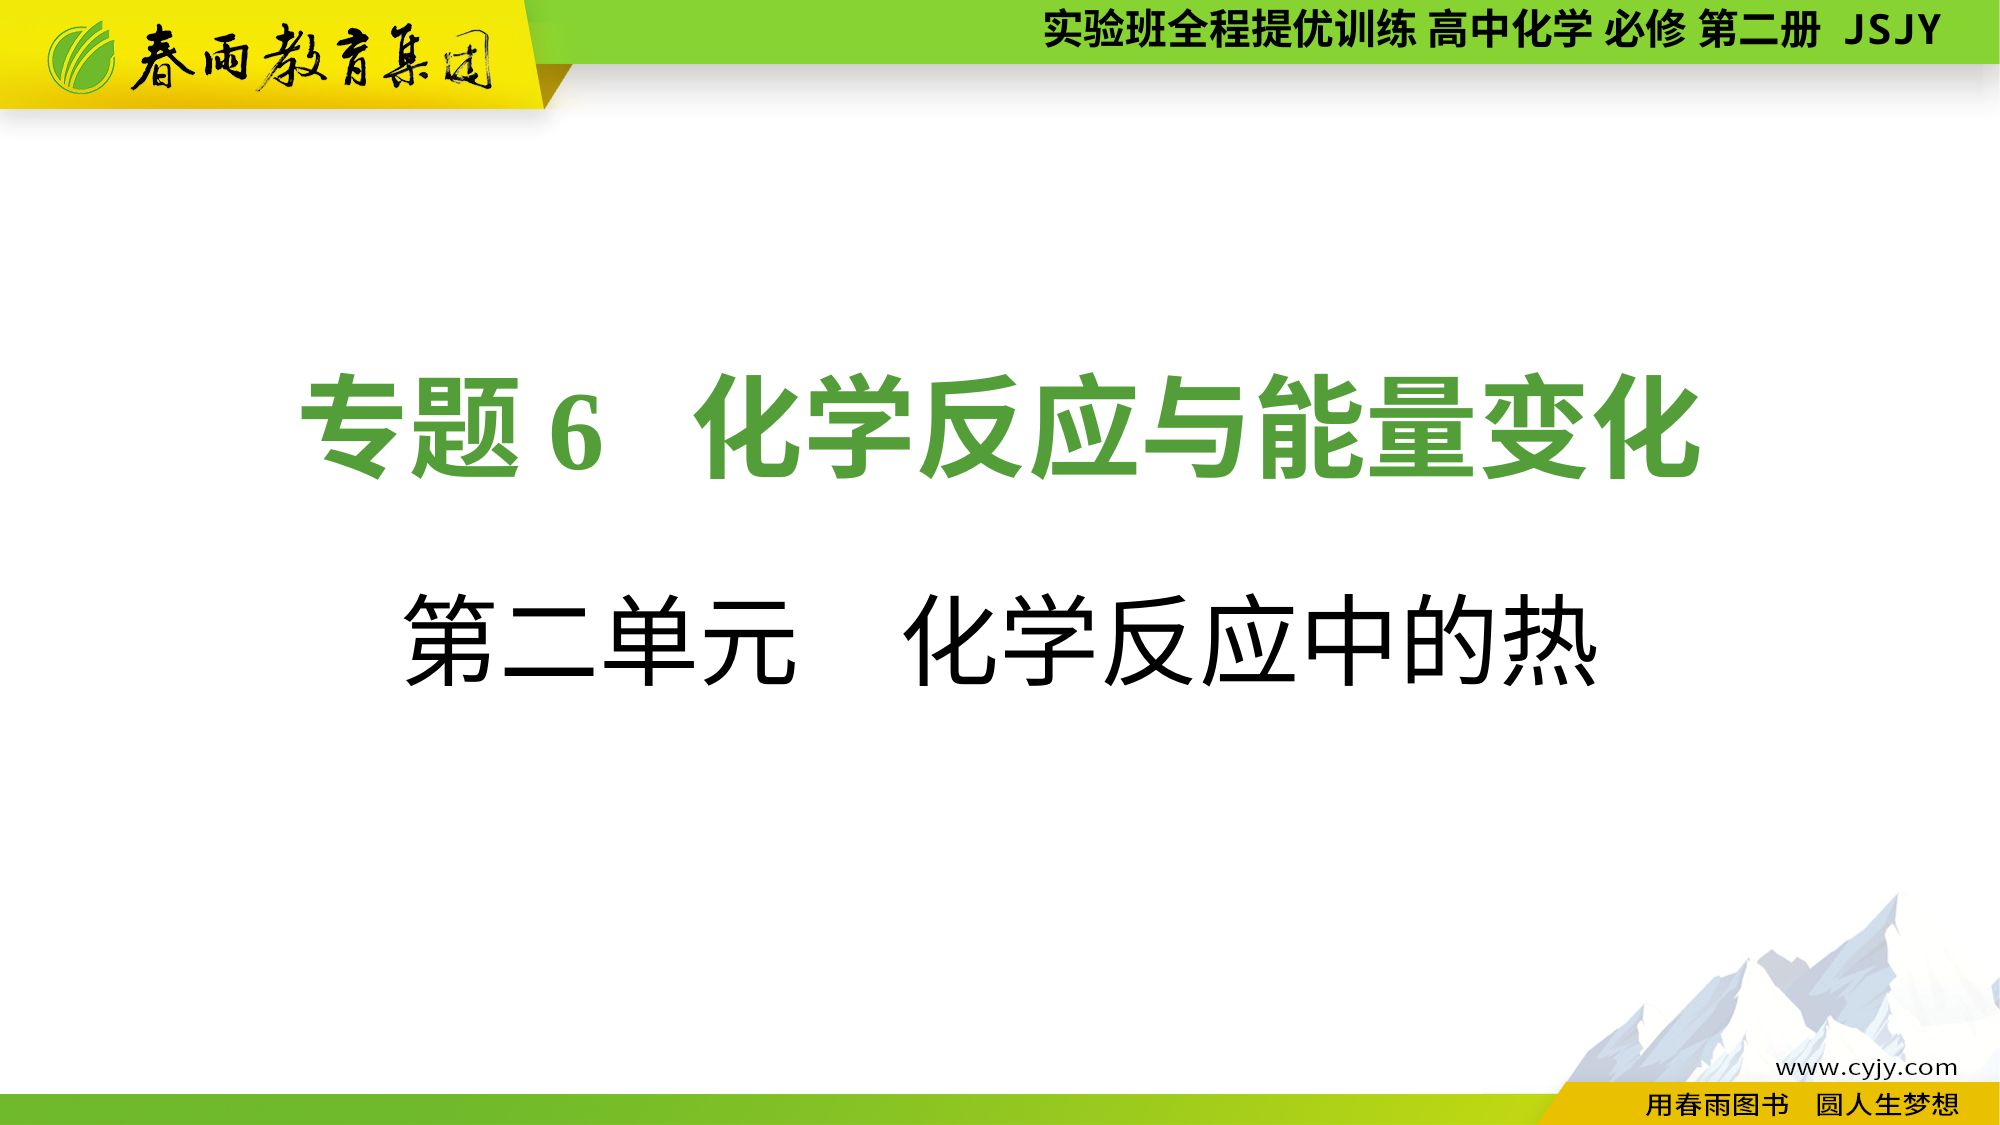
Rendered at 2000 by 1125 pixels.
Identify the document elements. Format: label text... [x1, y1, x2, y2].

picture [0, 0, 2000, 1125]
text_box 第二单元 化学反应中的热 [54, 511, 1946, 706]
text_box 专题6 化学反应与能量变化 [54, 282, 1946, 500]
